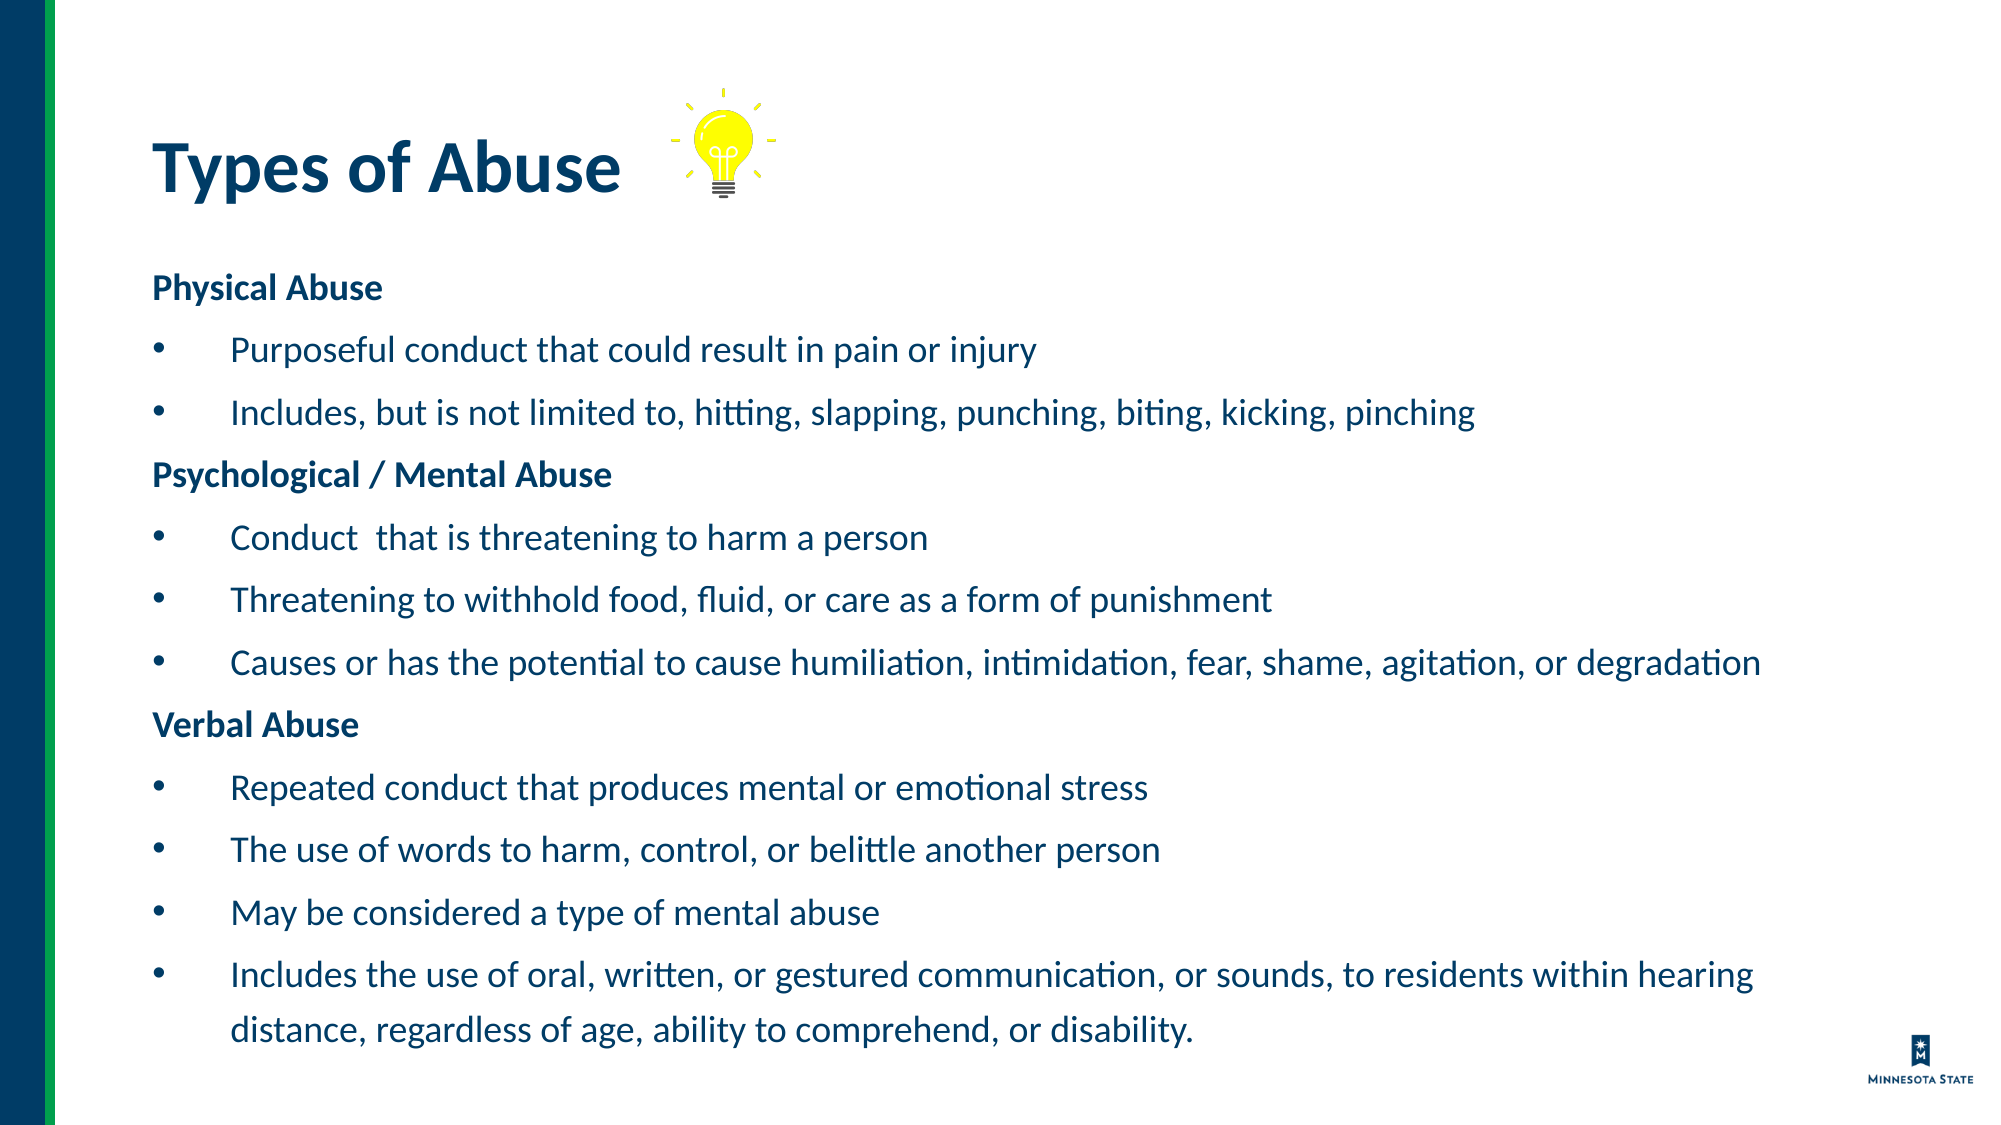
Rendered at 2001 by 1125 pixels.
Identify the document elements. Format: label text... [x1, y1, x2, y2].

picture [1823, 1028, 2001, 1095]
list Physical Abuse Purposeful conduct that could result in pain or injury Includes, but is not limited to, hitting, slapping, punching, biting, kicking, pinching Psychological / Mental Abuse Conduct that is threatening to harm a person Threatening to withhold food, fluid, or care as a form of punishment Causes or has the potential to cause humiliation, intimidation, fear, shame, agitation, or degradation Verbal Abuse Repeated conduct that produces mental or emotional stress The use of words to harm, control, or belittle another person May be considered a type of mental abuse Includes the use of oral, written, or gestured communication, or sounds, to residents within hearing distance, regardless of age, ability to comprehend, or disability. [137, 246, 1905, 1066]
picture [642, 58, 805, 221]
title Types of Abuse [137, 59, 1863, 246]
